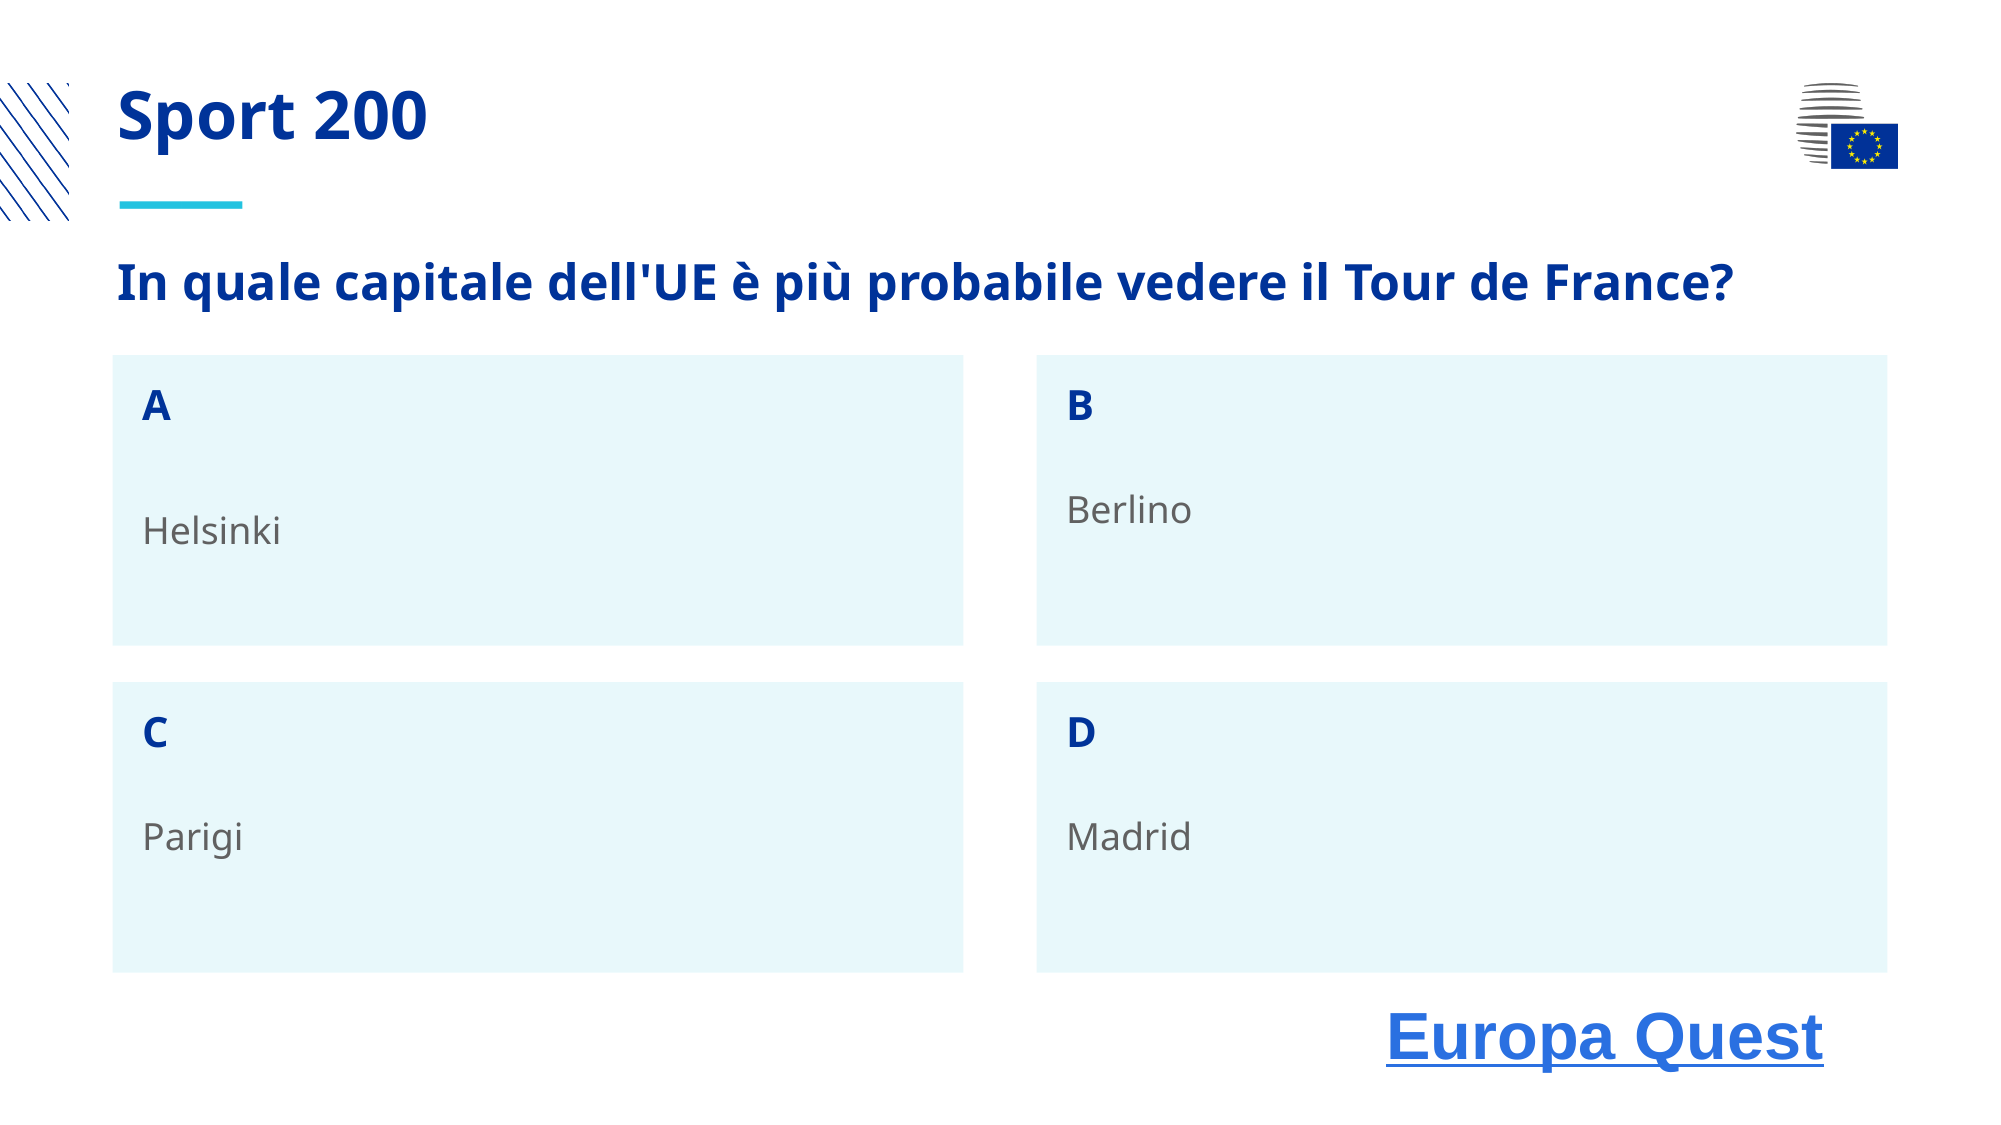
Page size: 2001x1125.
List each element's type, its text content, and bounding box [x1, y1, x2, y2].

list A Helsinki [112, 355, 964, 646]
list Sport 200 ⸺ In quale capitale dell'UE è più probabile vedere il Tour de France? [102, 83, 1776, 325]
list B Berlino [1036, 355, 1888, 646]
text_box Europa Quest [1371, 985, 1847, 1097]
picture [0, 83, 69, 221]
list C Parigi [112, 682, 964, 973]
picture [1796, 83, 1898, 169]
list D Madrid [1036, 682, 1888, 973]
